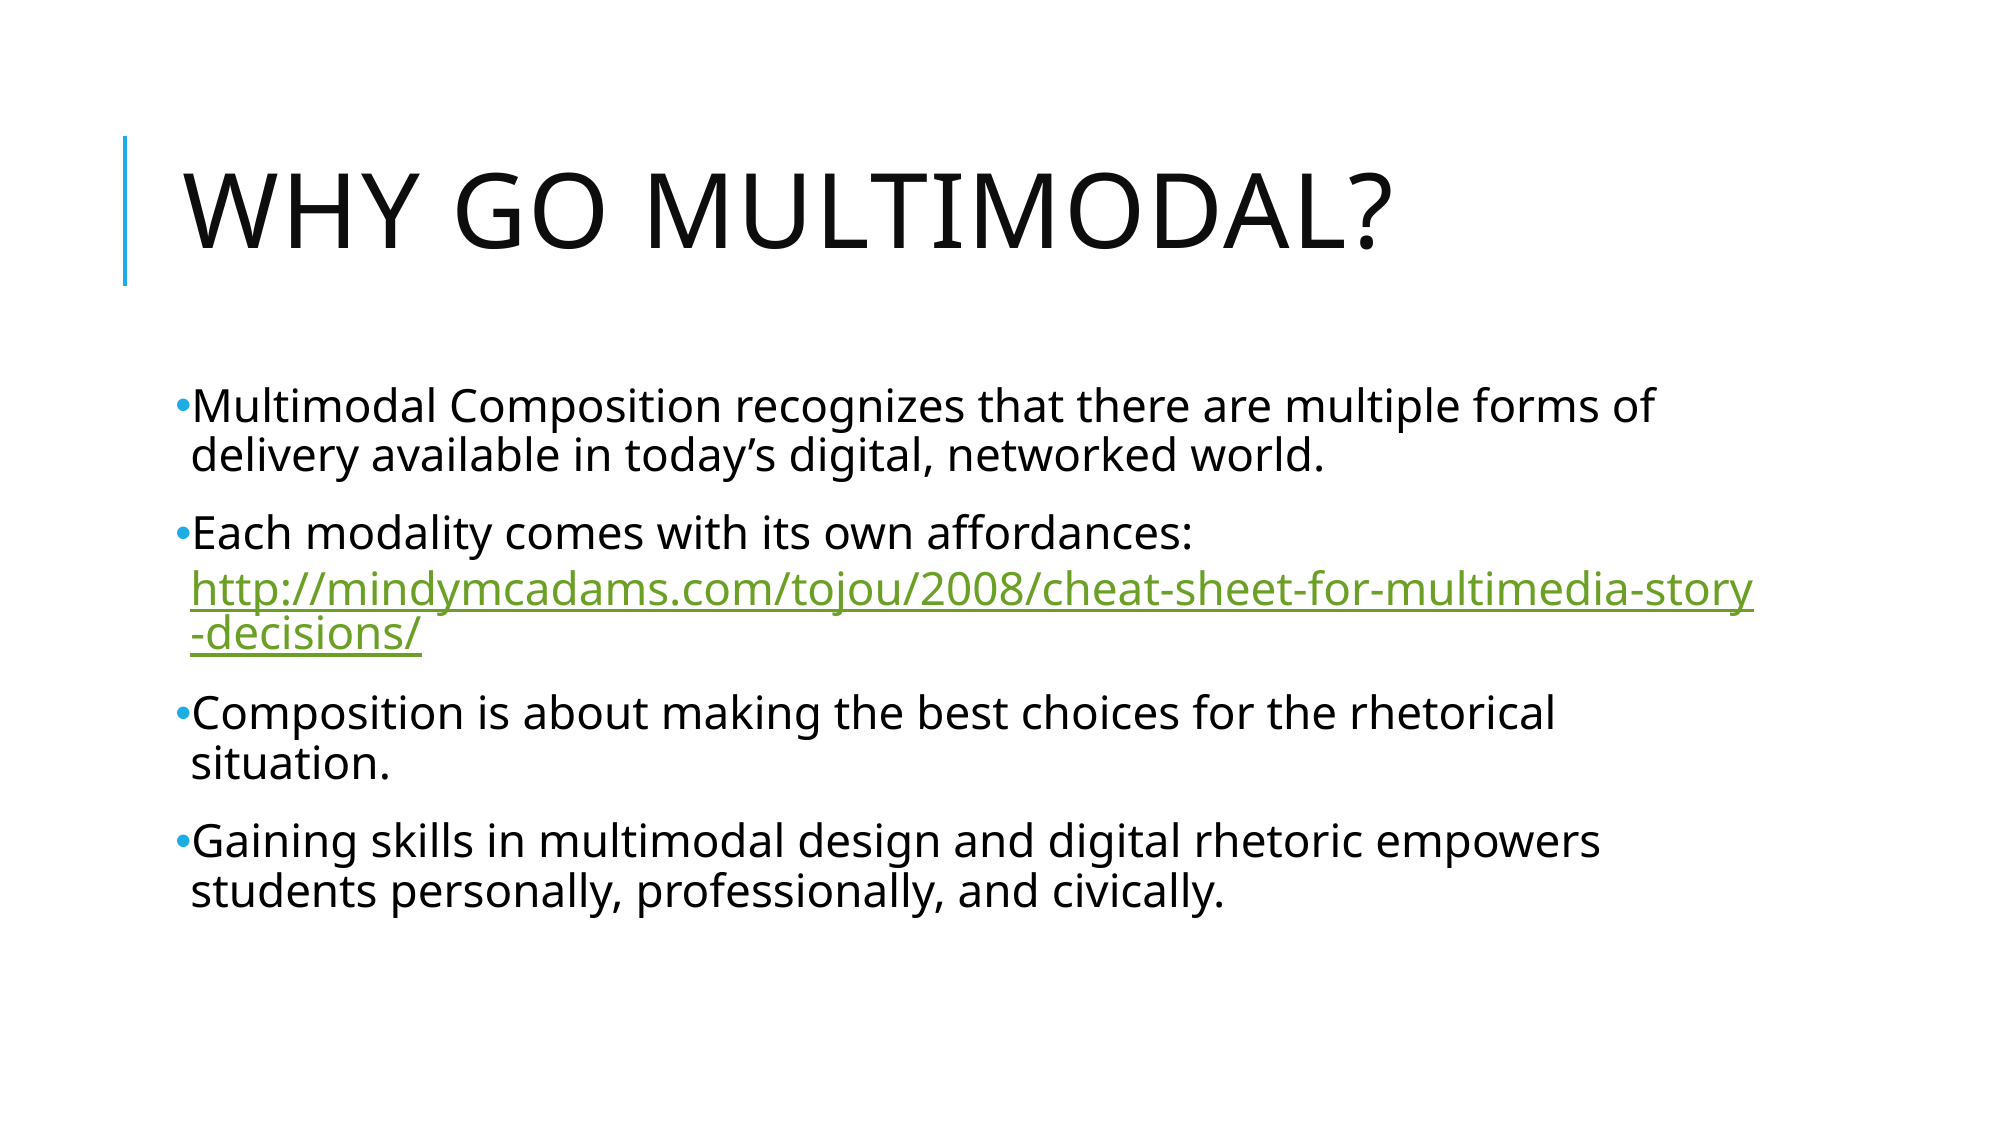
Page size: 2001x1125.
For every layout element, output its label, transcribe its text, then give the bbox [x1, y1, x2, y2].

list Multimodal Composition recognizes that there are multiple forms of delivery available in today’s digital, networked world. Each modality comes with its own affordances: http://mindymcadams.com/tojou/2008/cheat-sheet-for-multimedia-story-decisions/ Composition is about making the best choices for the rhetorical situation. Gaining skills in multimodal design and digital rhetoric empowers students personally, professionally, and civically. [168, 375, 1763, 1035]
title Why Go Multimodal? [168, 96, 1763, 342]
